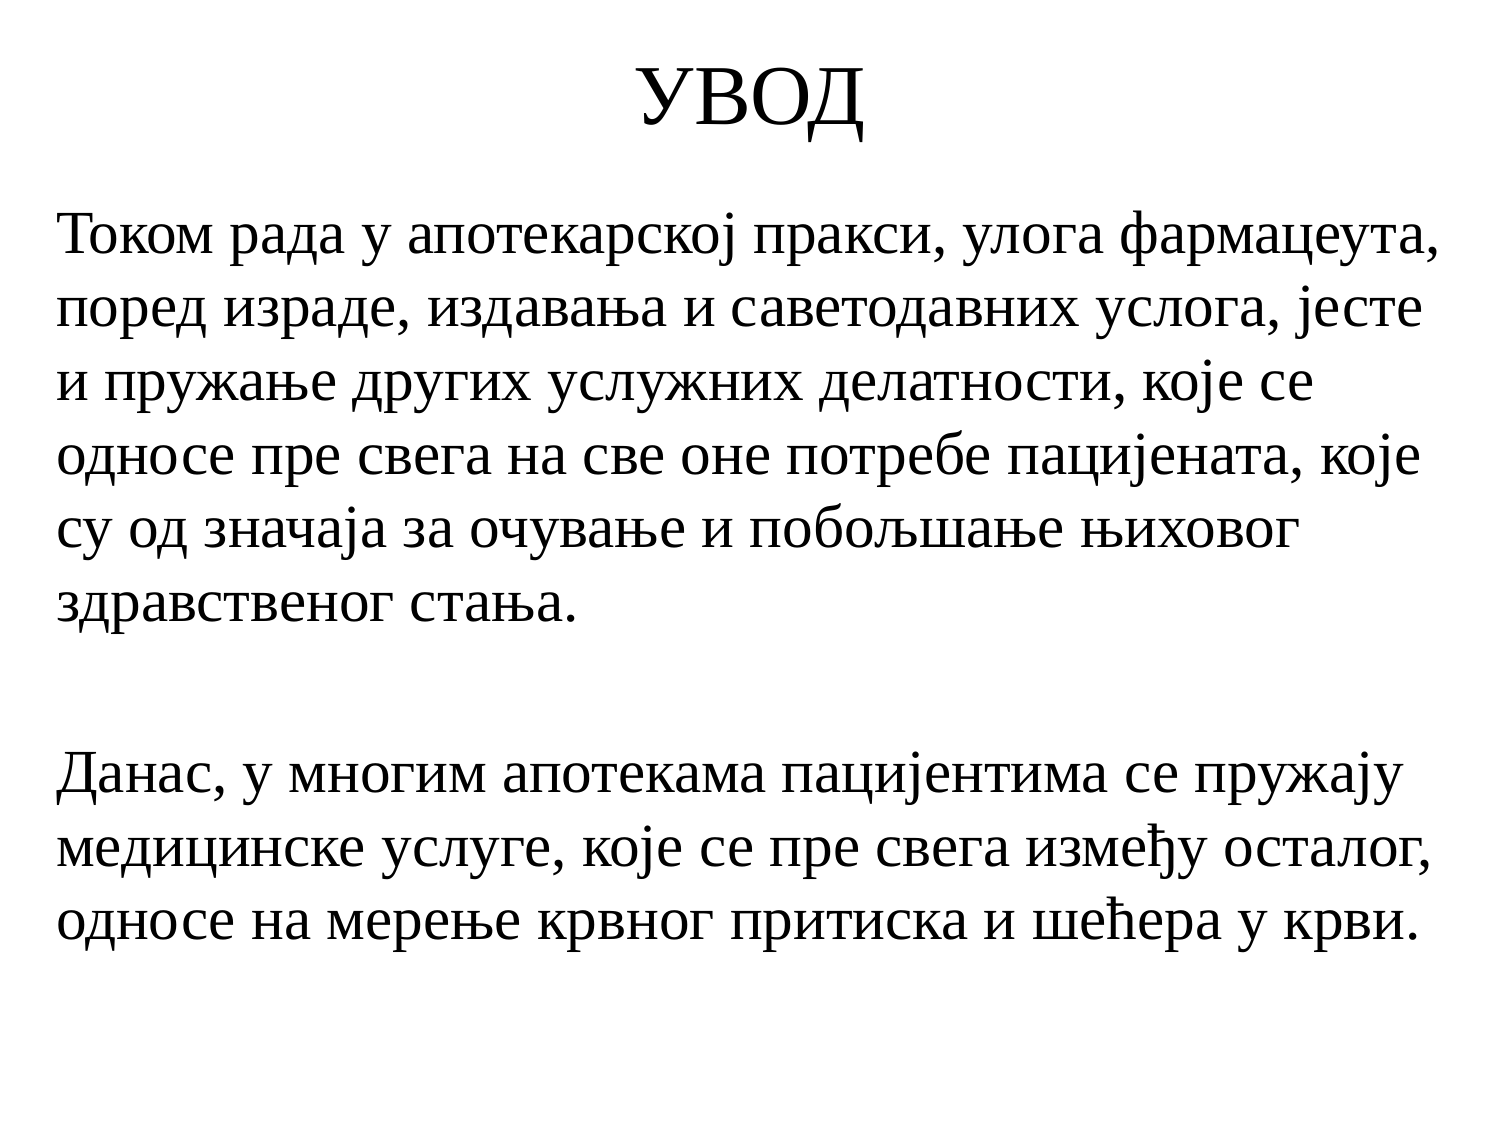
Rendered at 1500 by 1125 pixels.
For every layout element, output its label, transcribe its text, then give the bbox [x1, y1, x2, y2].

subtitle Током рада у апотекарској пракси, улога фармацеута, поред израде, издавања и саветодавних услога, јесте и пружање других услужних делатности, које се односе пре свега на све оне потребе пацијената, које су од значаја за очување и побољшање њиховог здравственог стања. Данас, у многим апотекама пацијентима се пружају медицинске услуге, које се пре свега између осталог, односе на мерење крвног притиска и шећера у крви. [41, 184, 1471, 1047]
title УВОД [112, 30, 1388, 149]
